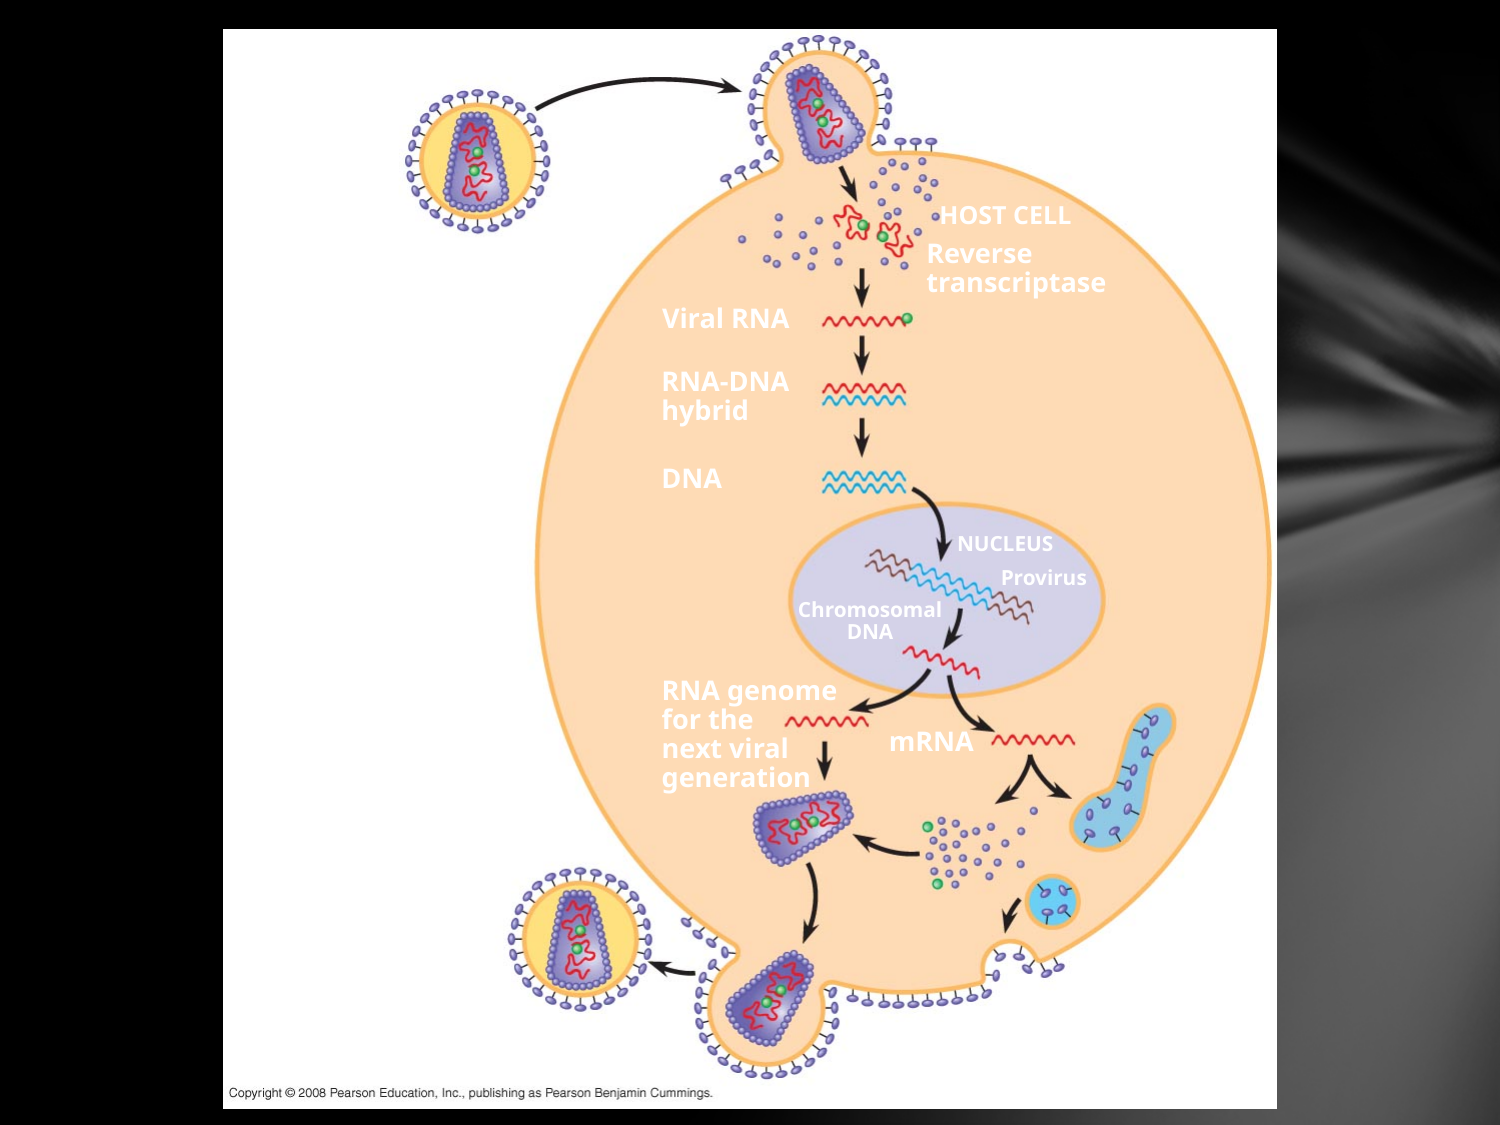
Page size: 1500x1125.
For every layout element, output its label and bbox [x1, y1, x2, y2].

picture [223, 28, 1277, 1109]
